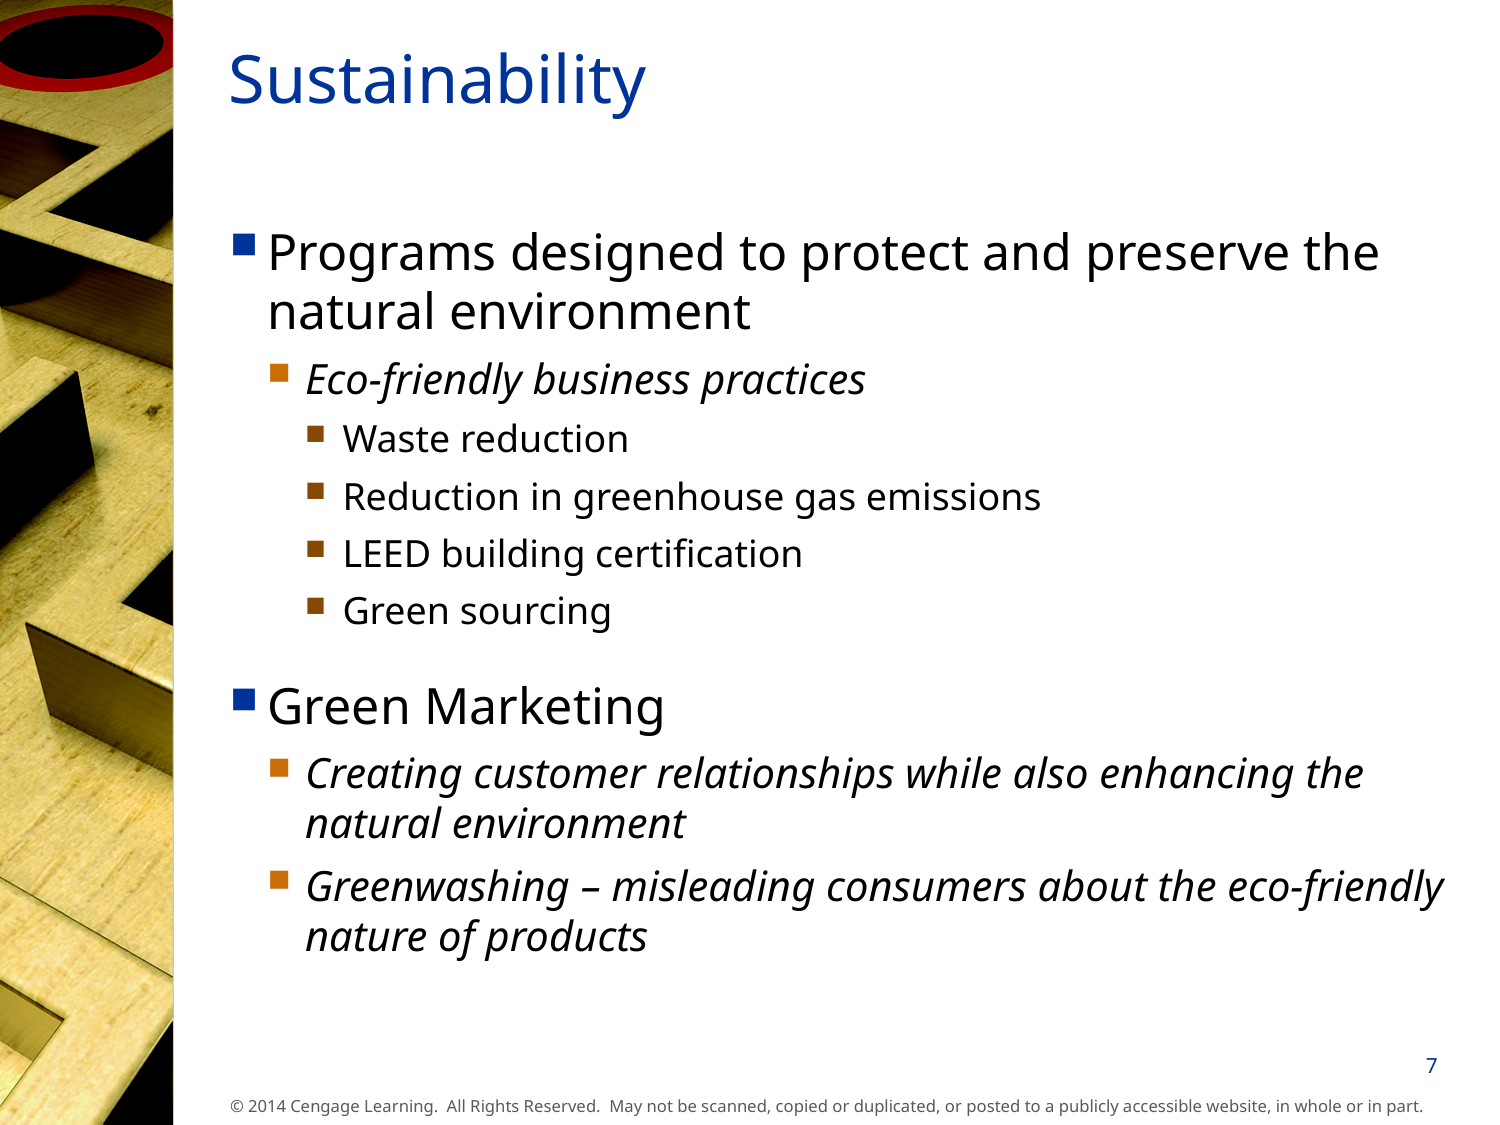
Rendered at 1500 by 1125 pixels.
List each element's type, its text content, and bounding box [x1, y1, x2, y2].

slide_number 7 [1386, 1037, 1478, 1097]
list Programs designed to protect and preserve the natural environment Eco-friendly business practices Waste reduction Reduction in greenhouse gas emissions LEED building certification Green sourcing Green Marketing Creating customer relationships while also enhancing the natural environment Greenwashing – misleading consumers about the eco-friendly nature of products [215, 212, 1478, 1037]
picture [0, 0, 174, 1125]
title Sustainability [213, 29, 1454, 213]
